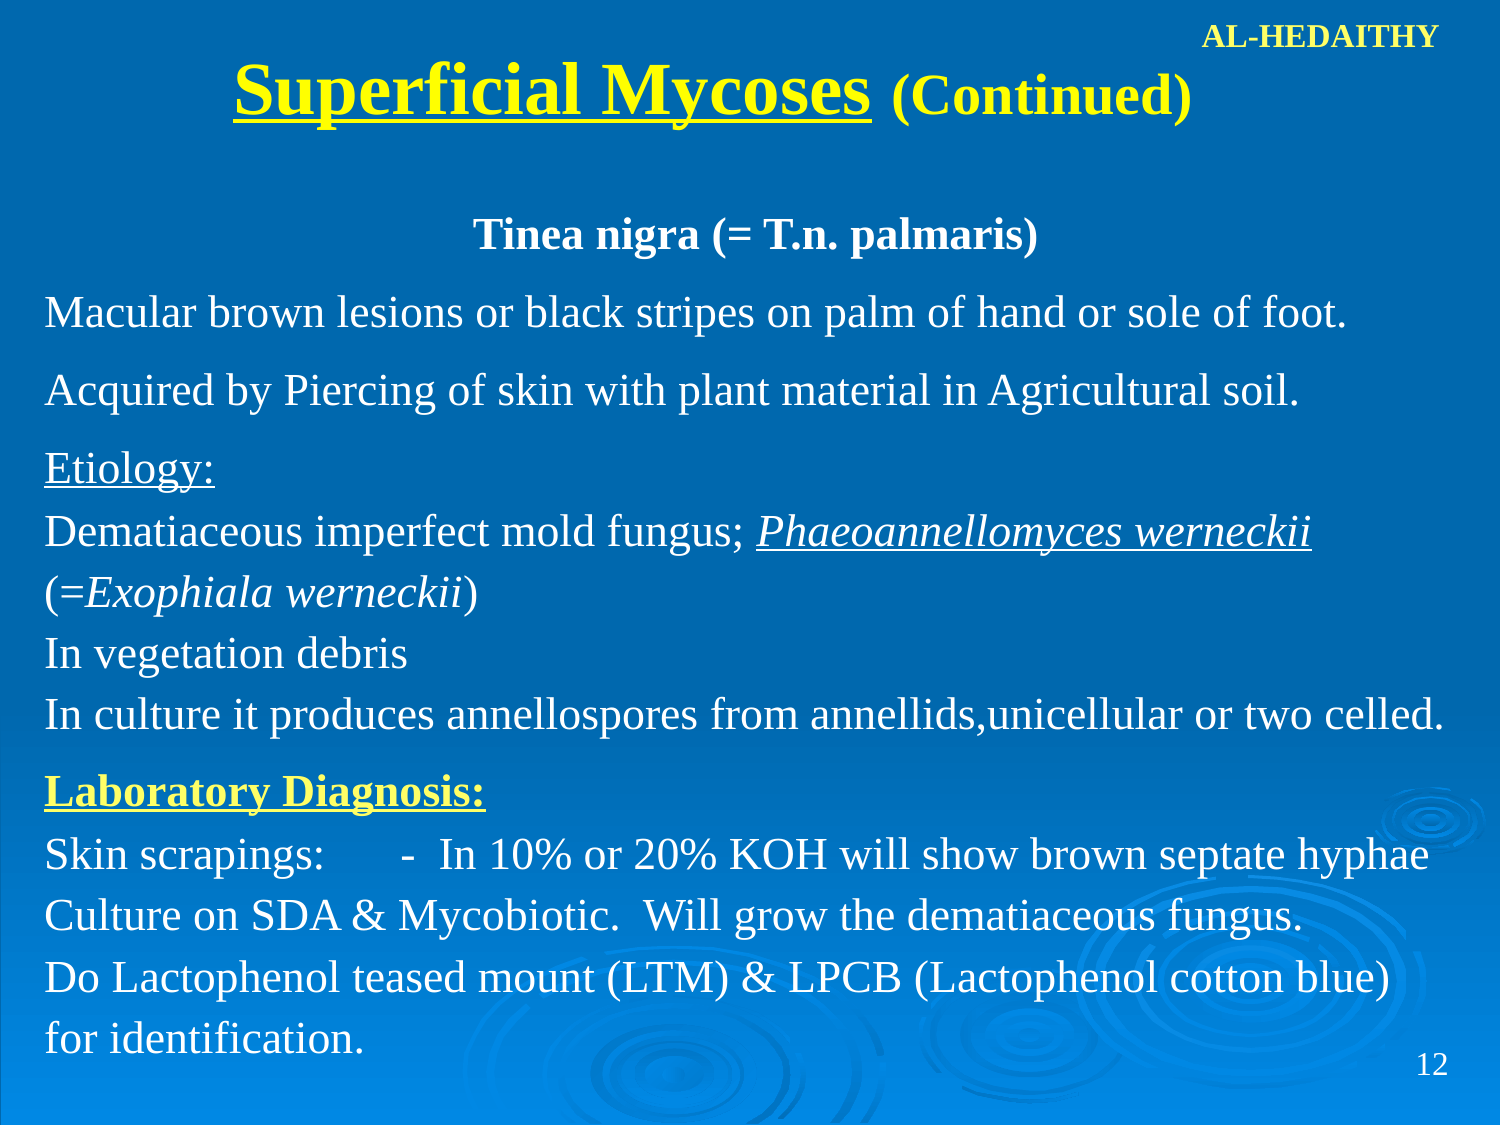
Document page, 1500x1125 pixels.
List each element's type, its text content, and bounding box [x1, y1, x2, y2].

text_box AL-HEDAITHY [1186, 7, 1471, 62]
text_box 12 [1364, 1034, 1500, 1090]
text_box Superficial Mycoses (Continued) [218, 31, 1235, 137]
text_box Tinea nigra (= T.n. palmaris) Macular brown lesions or black stripes on palm of hand or sole of foot. Acquired by Piercing of skin with plant material in Agricultural soil. Etiology: Dematiaceous imperfect mold fungus; Phaeoannellomyces werneckii (=Exophiala werneckii) In vegetation debris In culture it produces annellospores from annellids,unicellular or two celled. Laboratory Diagnosis: Skin scrapings: - In 10% or 20% KOH will show brown septate hyphae Culture on SDA & Mycobiotic. Will grow the dematiaceous fungus. Do Lactophenol teased mount (LTM) & LPCB (Lactophenol cotton blue) for identification. [29, 196, 1483, 1125]
